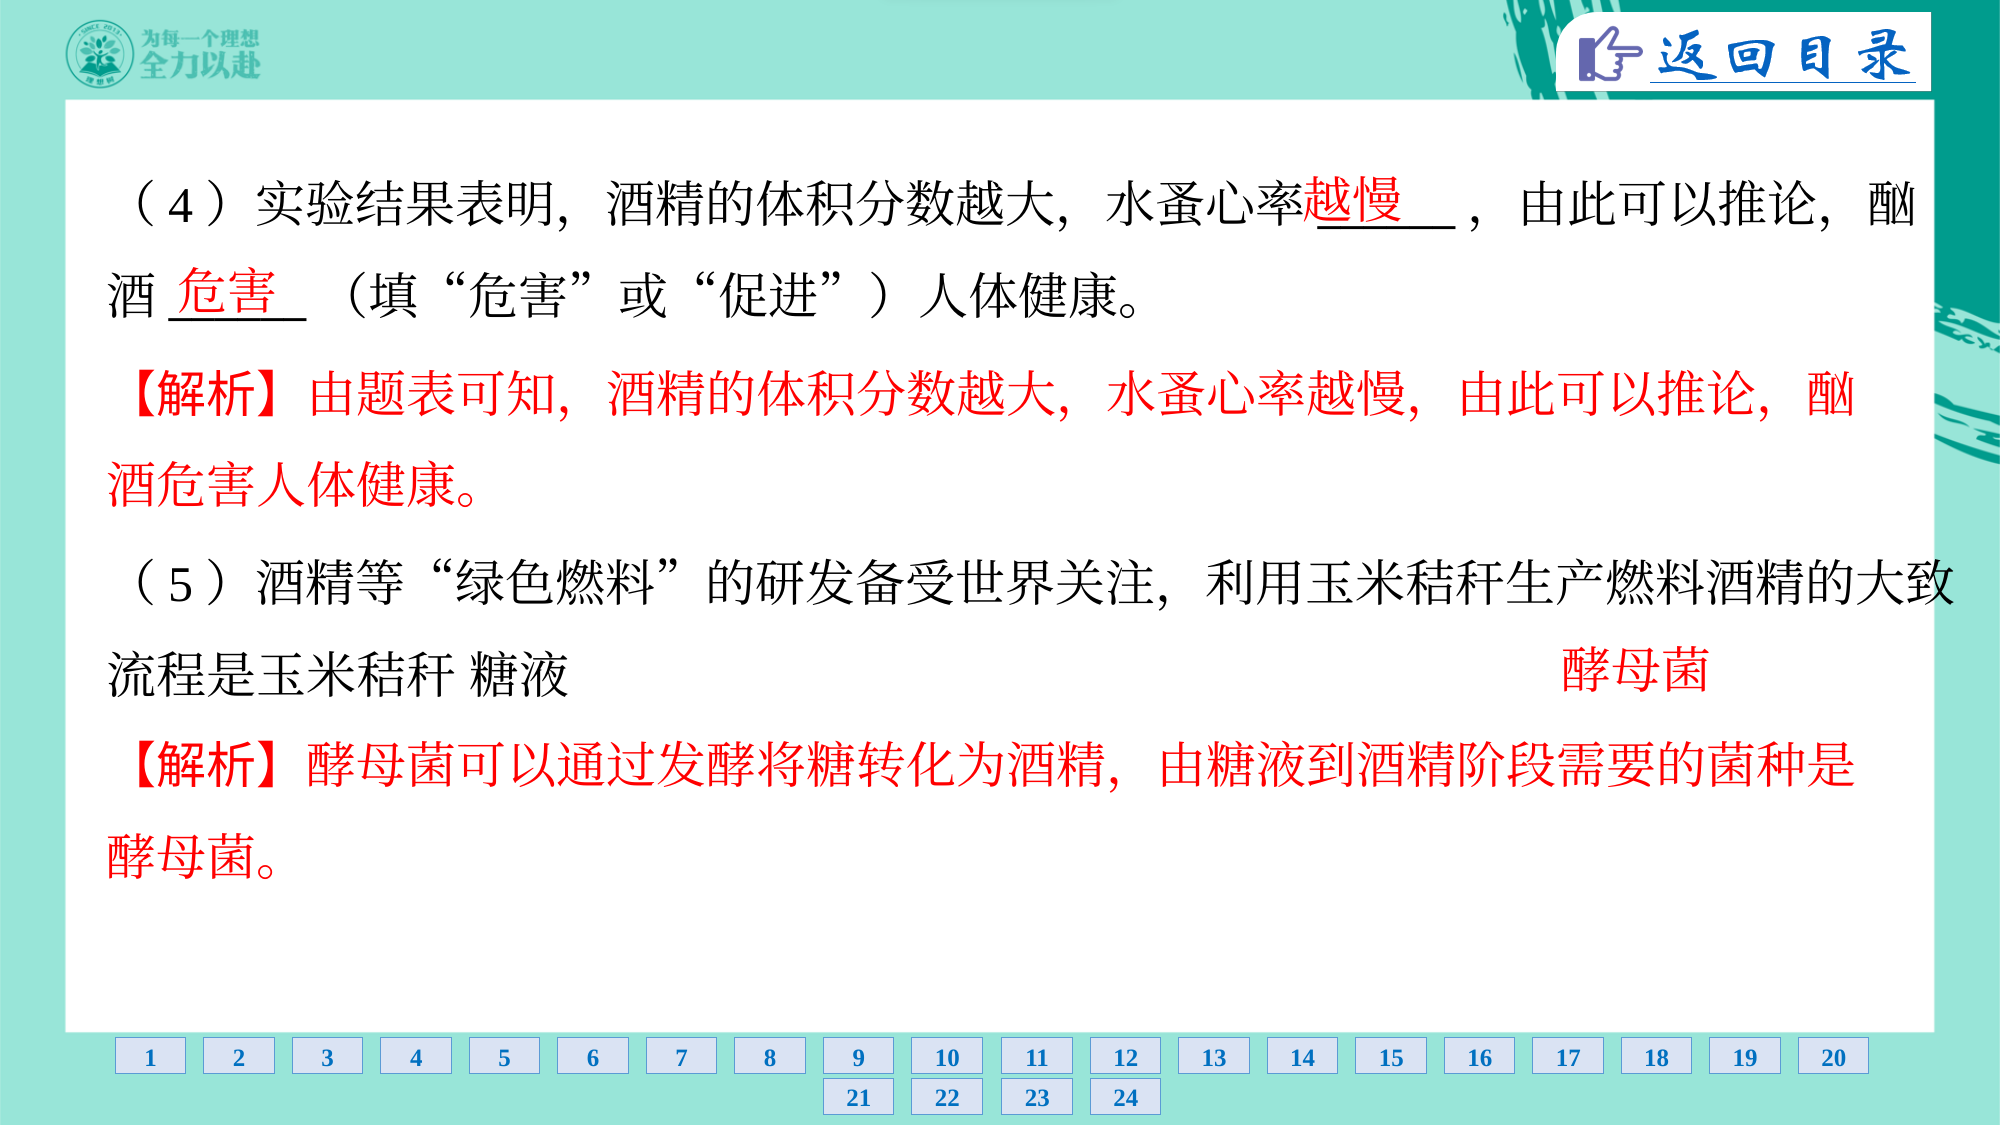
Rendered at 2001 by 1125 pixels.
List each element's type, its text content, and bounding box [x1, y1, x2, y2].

text_box 越慢 [1284, 136, 1421, 228]
text_box （4）实验结果表明，酒精的体积分数越大，水蚤心率______，由此可以推论，酗 酒______（填“危害”或“促进”）人体健康。 [106, 140, 1895, 325]
text_box 酵母菌 [1543, 607, 1730, 699]
text_box 【解析】由题表可知，酒精的体积分数越大，水蚤心率越慢，由此可以推论，酗 酒危害人体健康。 [106, 330, 1895, 514]
picture [0, 0, 2000, 1125]
text_box 【解析】酵母菌可以通过发酵将糖转化为酒精，由糖液到酒精阶段需要的菌种是 酵母菌。 [106, 702, 1895, 886]
text_box 危害 [159, 228, 296, 320]
